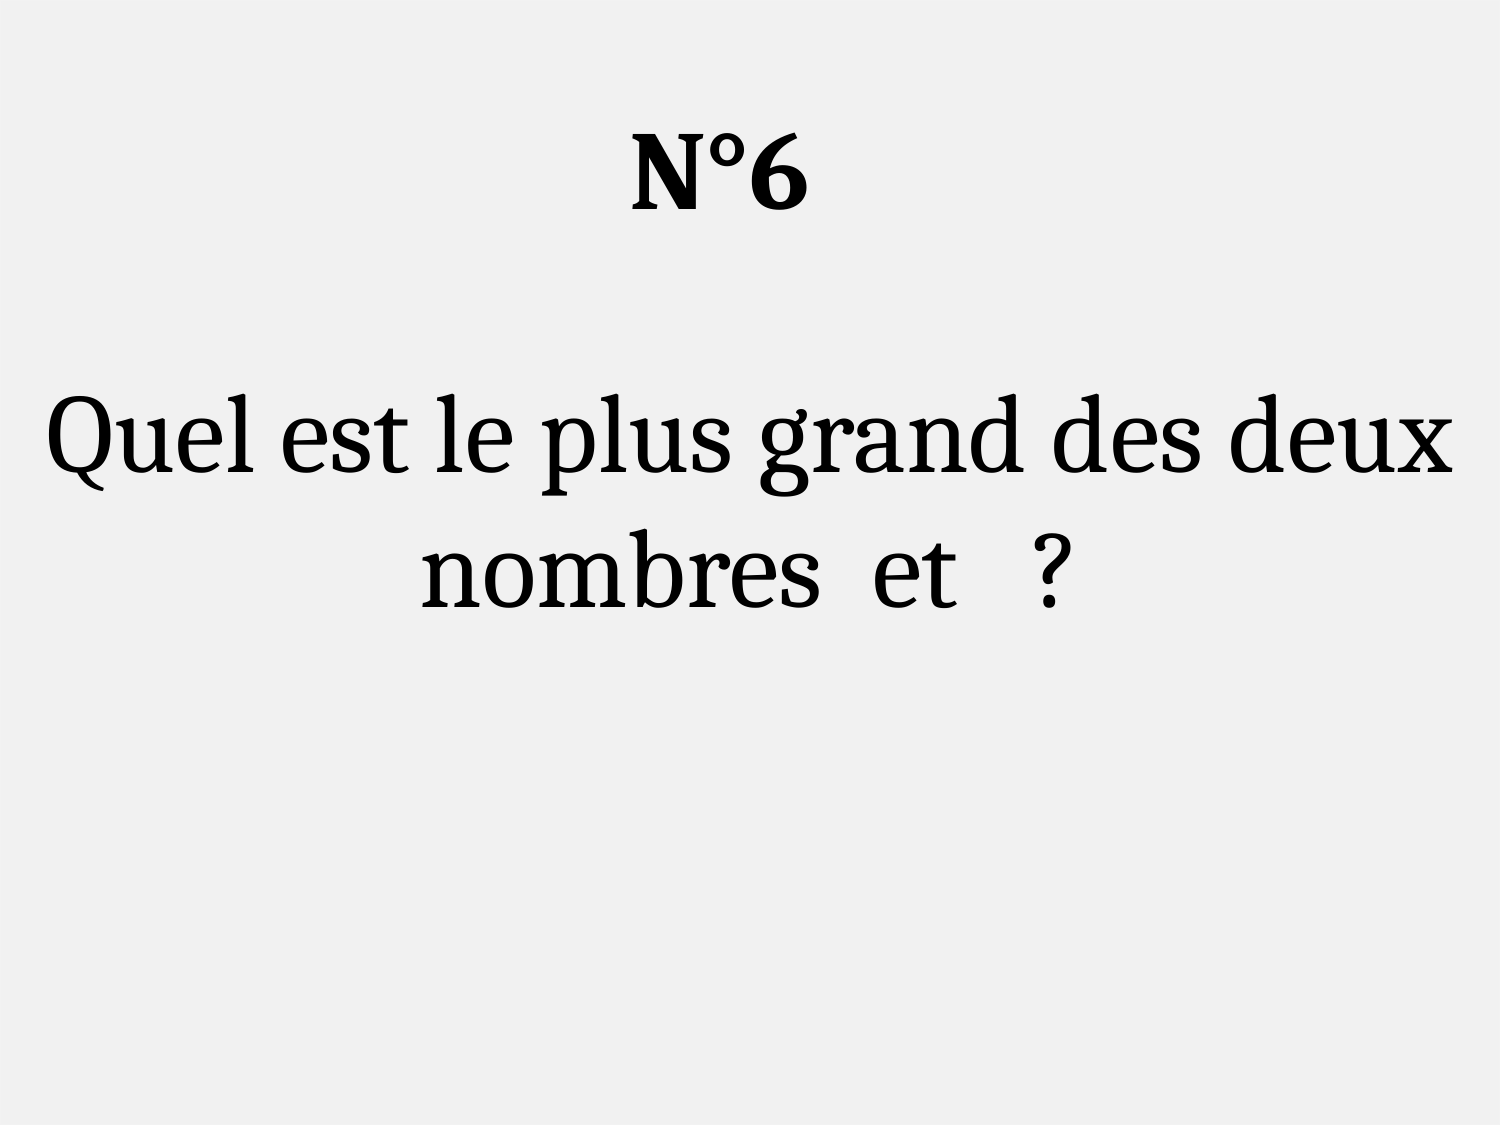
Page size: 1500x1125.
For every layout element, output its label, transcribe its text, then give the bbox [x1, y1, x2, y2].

text_box N°6 [614, 89, 825, 240]
